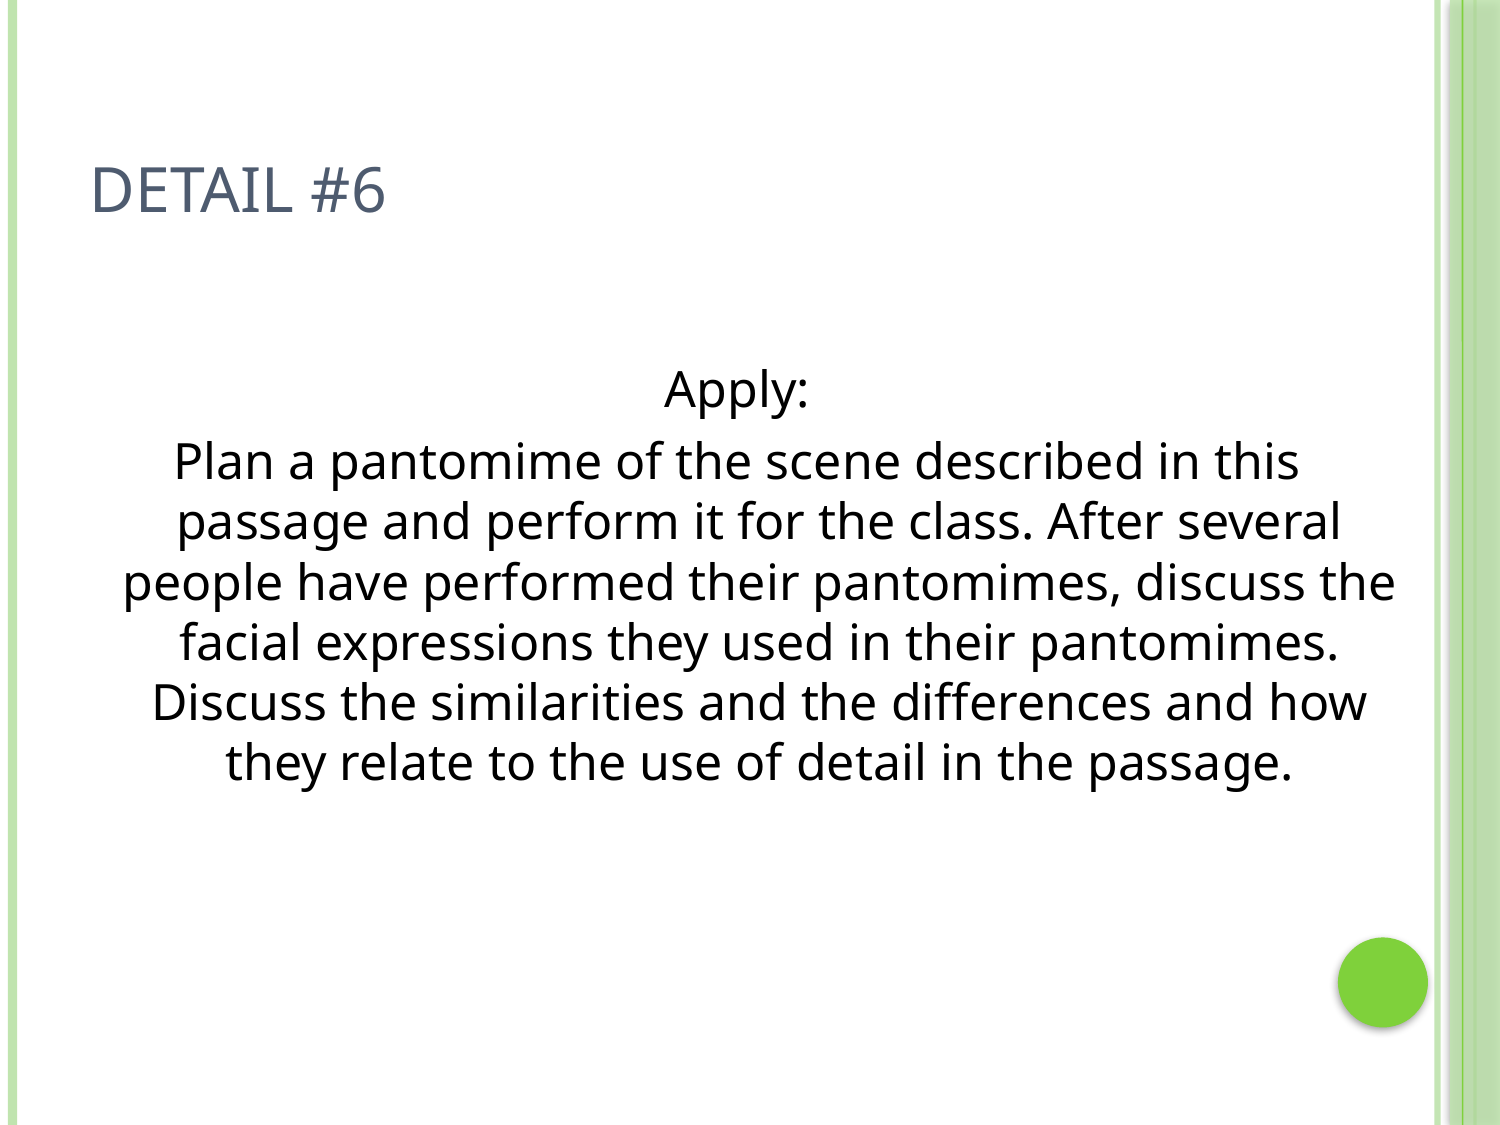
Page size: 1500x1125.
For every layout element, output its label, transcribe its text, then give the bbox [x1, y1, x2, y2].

title Detail #6 [75, 45, 1300, 233]
list Apply: Plan a pantomime of the scene described in this passage and perform it for the class. After several people have performed their pantomimes, discuss the facial expressions they used in their pantomimes. Discuss the similarities and the differences and how they relate to the use of detail in the passage. [62, 350, 1413, 875]
